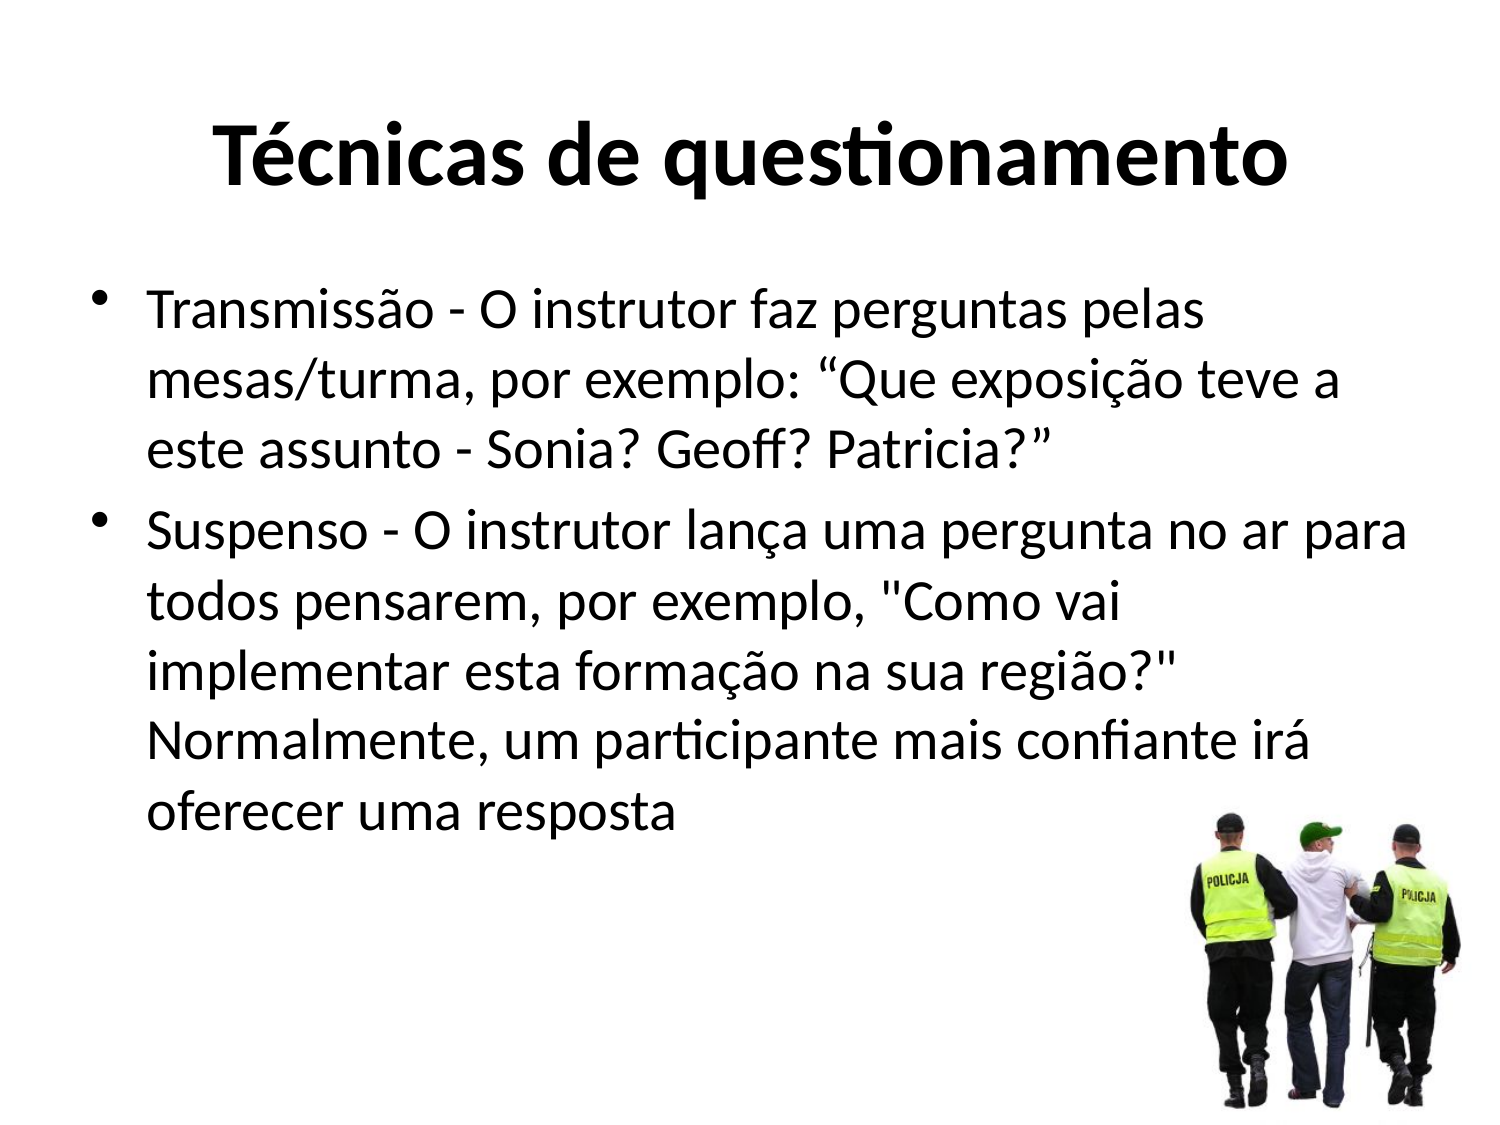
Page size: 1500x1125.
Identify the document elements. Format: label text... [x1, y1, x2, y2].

title Técnicas de questionamento [76, 54, 1427, 244]
picture [1174, 778, 1477, 1125]
list Transmissão - O instrutor faz perguntas pelas mesas/turma, por exemplo: “Que exposição teve a este assunto - Sonia? Geoff? Patricia?” Suspenso - O instrutor lança uma pergunta no ar para todos pensarem, por exemplo, "Como vai implementar esta formação na sua região?" Normalmente, um participante mais confiante irá oferecer uma resposta [74, 262, 1426, 1006]
